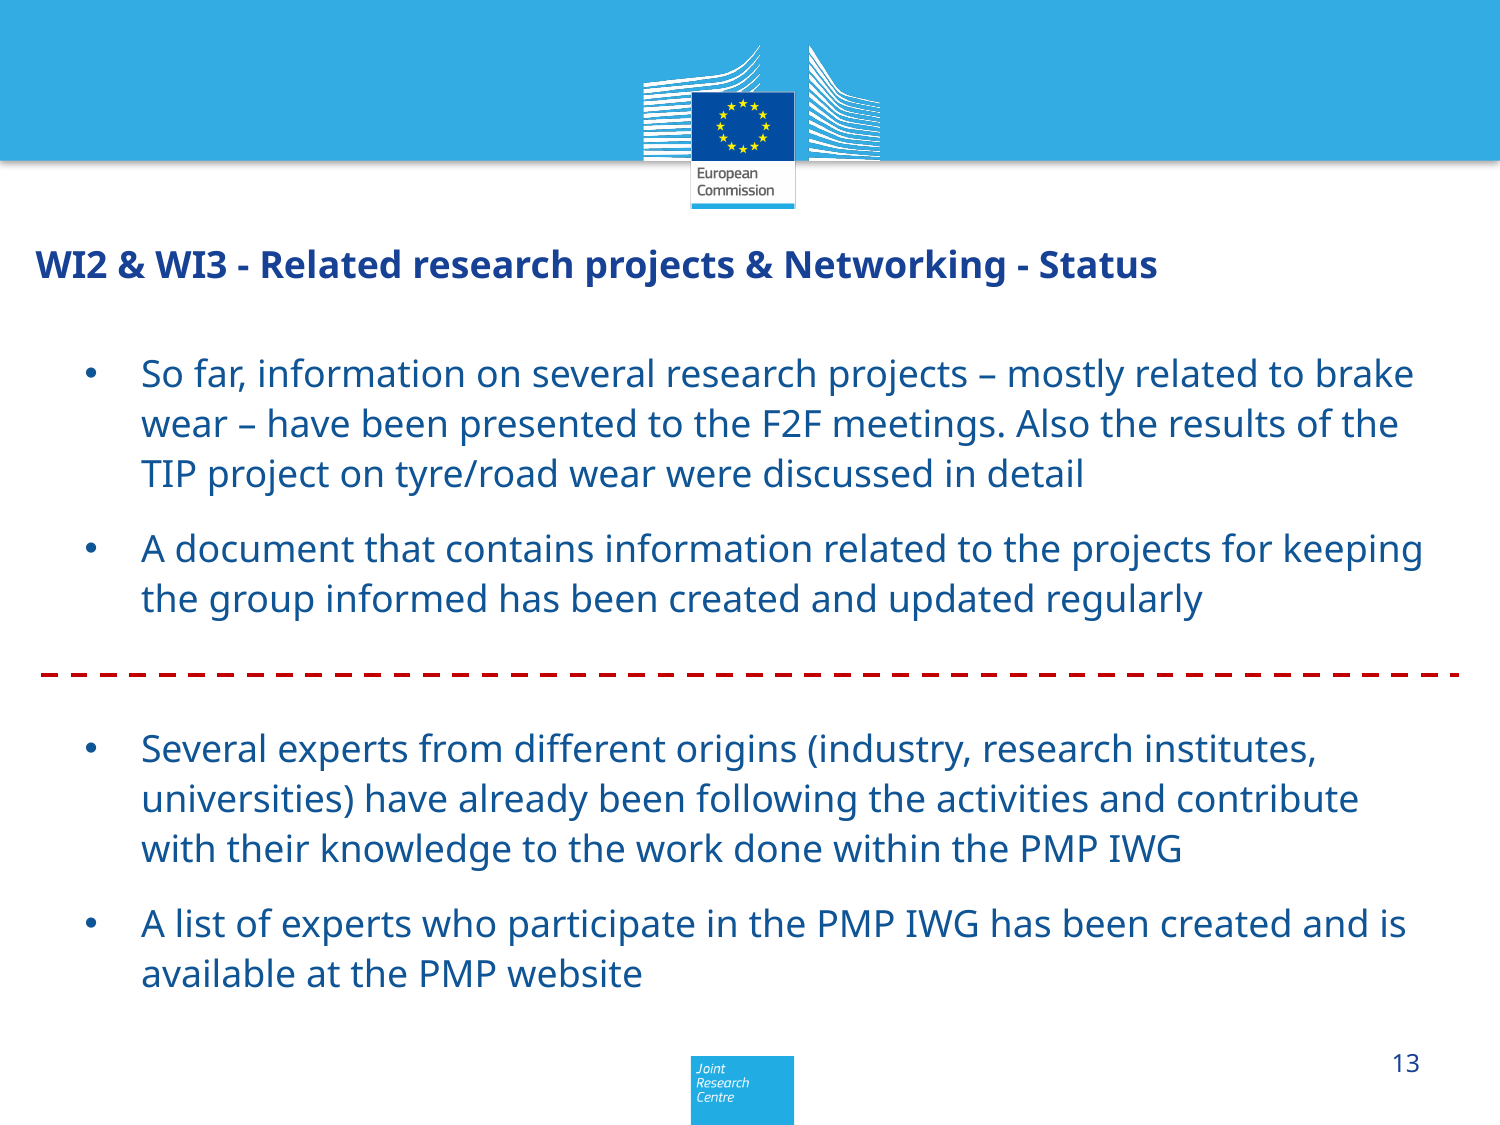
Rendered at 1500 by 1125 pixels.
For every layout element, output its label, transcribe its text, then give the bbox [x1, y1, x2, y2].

text_box So far, information on several research projects – mostly related to brake wear – have been presented to the F2F meetings. Also the results of the TIP project on tyre/road wear were discussed in detail A document that contains information related to the projects for keeping the group informed has been created and updated regularly [41, 337, 1459, 628]
text_box WI2 & WI3 - Related research projects & Networking - Status [20, 212, 1480, 310]
text_box Several experts from different origins (industry, research institutes, universities) have already been following the activities and contribute with their knowledge to the work done within the PMP IWG A list of experts who participate in the PMP IWG has been created and is available at the PMP website [41, 712, 1459, 1003]
